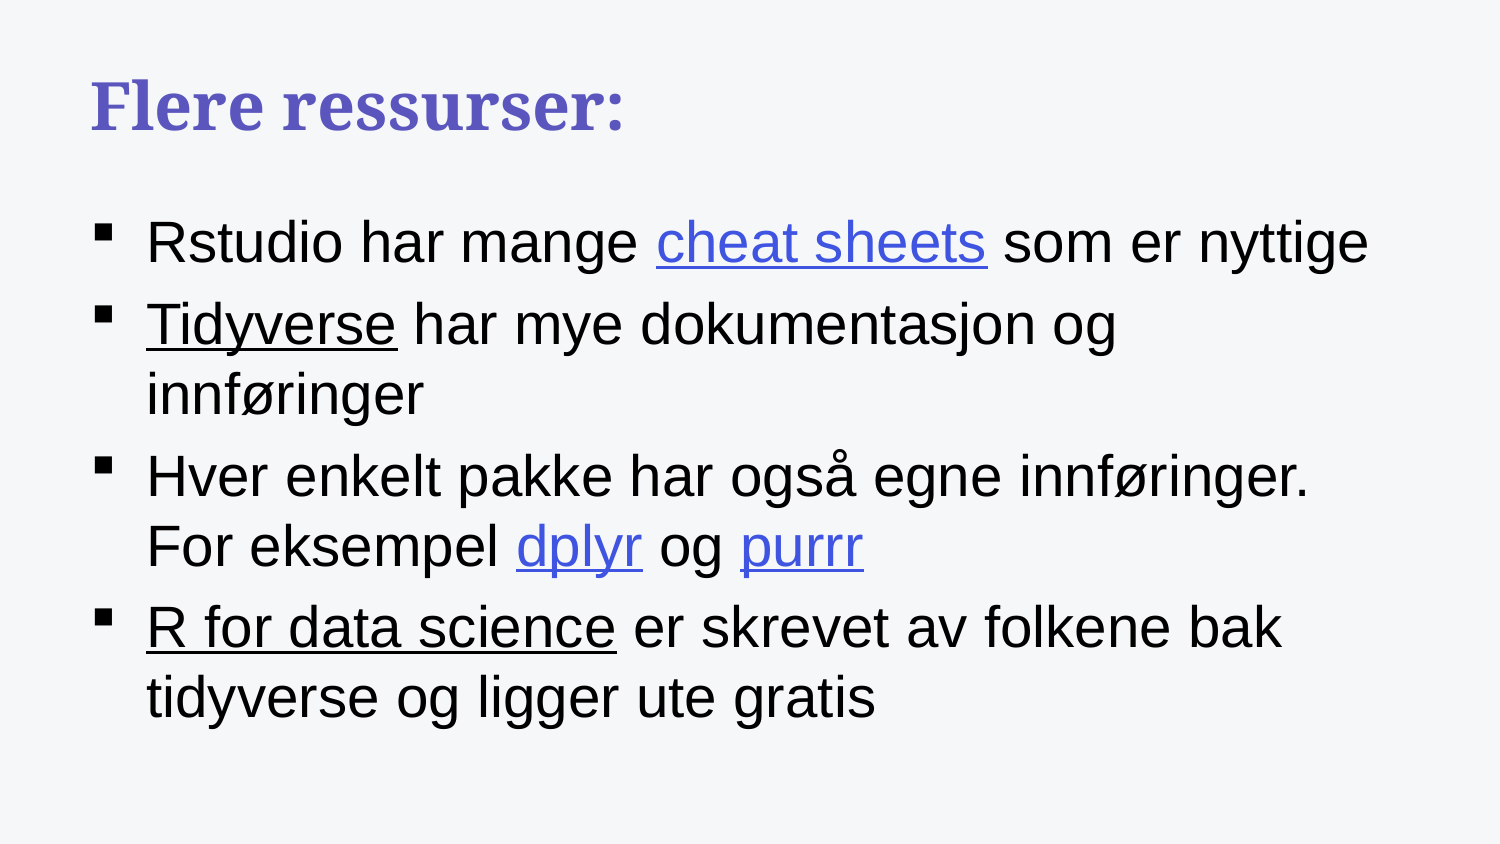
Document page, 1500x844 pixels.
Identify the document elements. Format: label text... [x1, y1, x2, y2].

list Rstudio har mange cheat sheets som er nyttige Tidyverse har mye dokumentasjon og innføringer Hver enkelt pakke har også egne innføringer. For eksempel dplyr og purrr R for data science er skrevet av folkene bak tidyverse og ligger ute gratis [75, 196, 1425, 754]
title Flere ressurser: [75, 33, 1425, 175]
